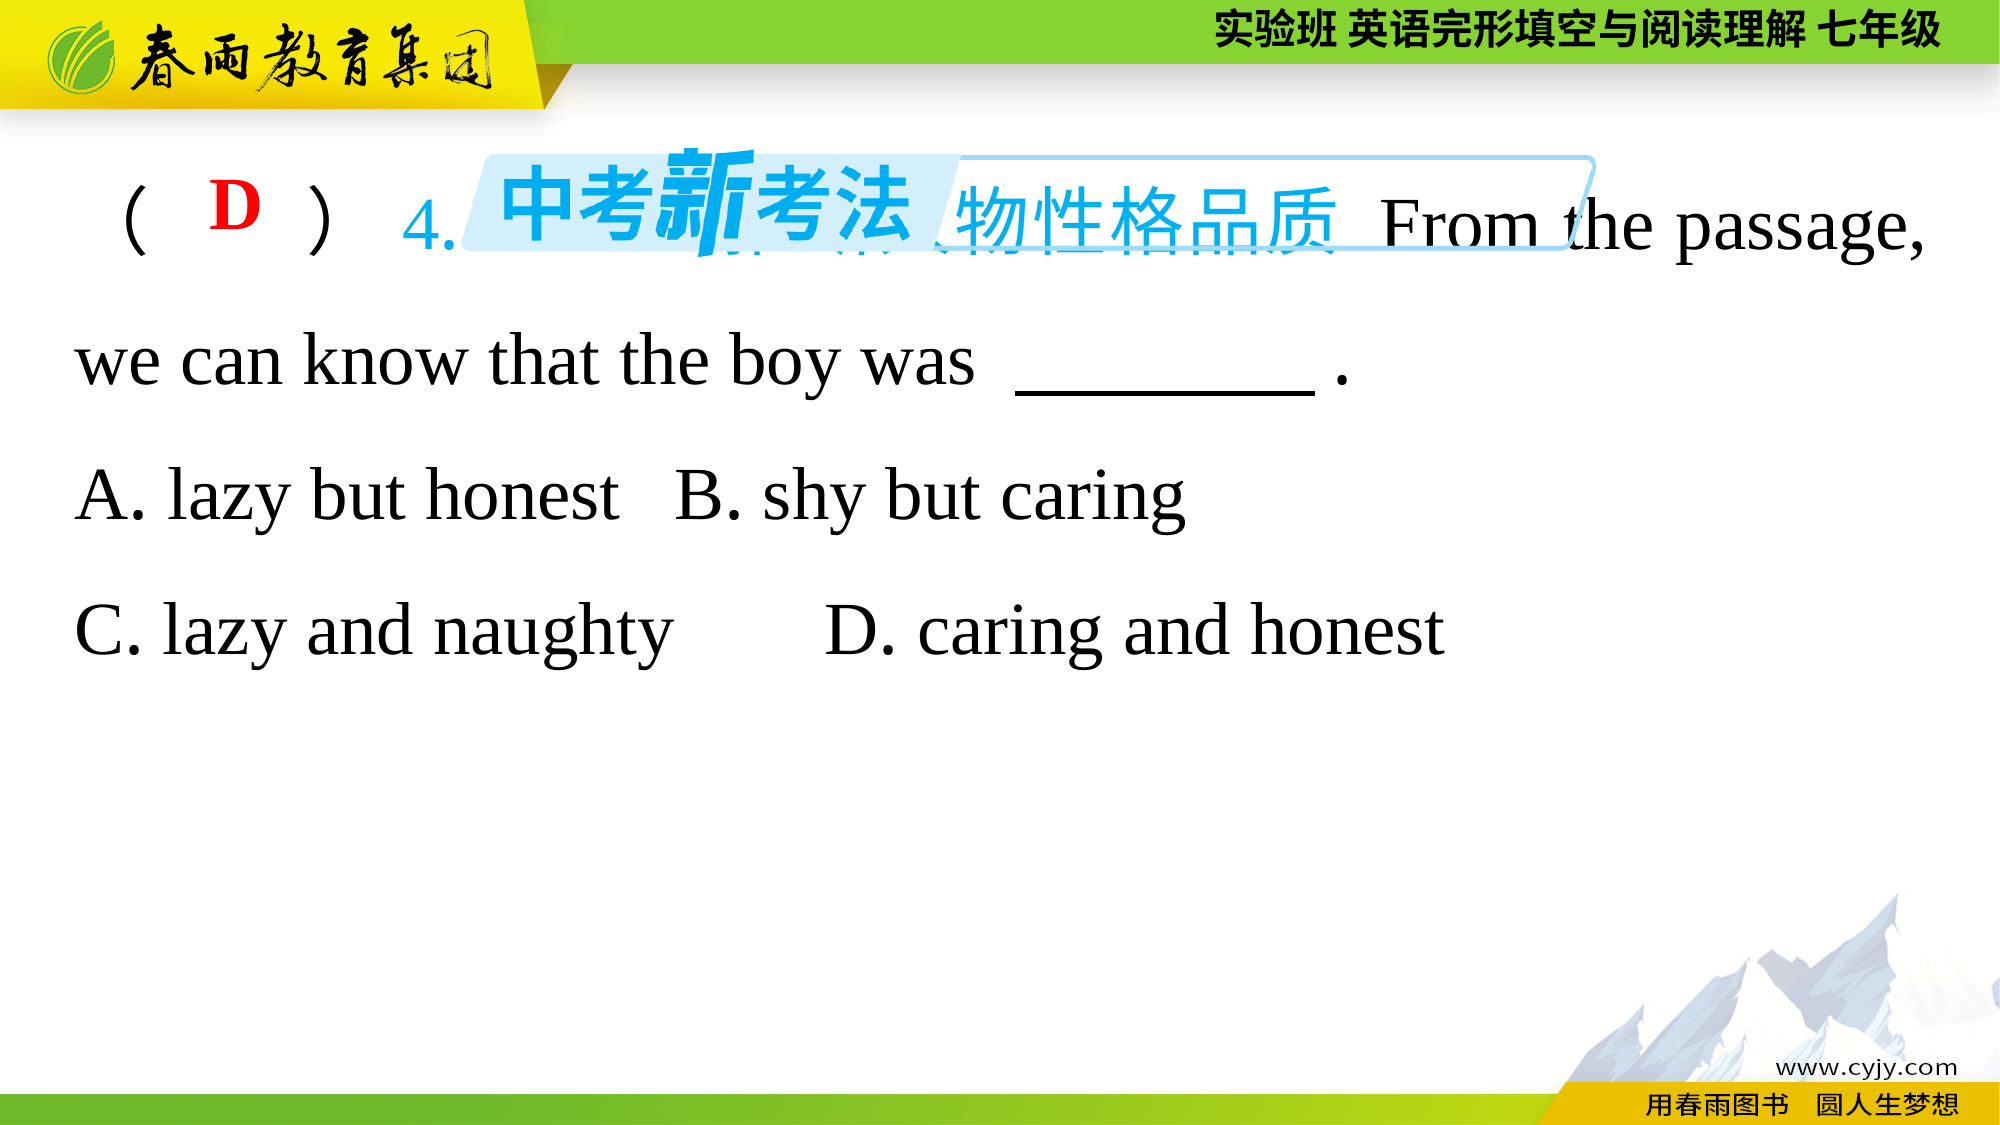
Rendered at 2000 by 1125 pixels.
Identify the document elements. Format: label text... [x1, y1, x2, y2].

picture [0, 0, 2000, 1125]
list （ ）4. 推断人物性格品质 From the passage, we can know that the boy was . A. lazy but honest B. shy but caring C. lazy and naughty D. caring and honest [59, 122, 1944, 666]
